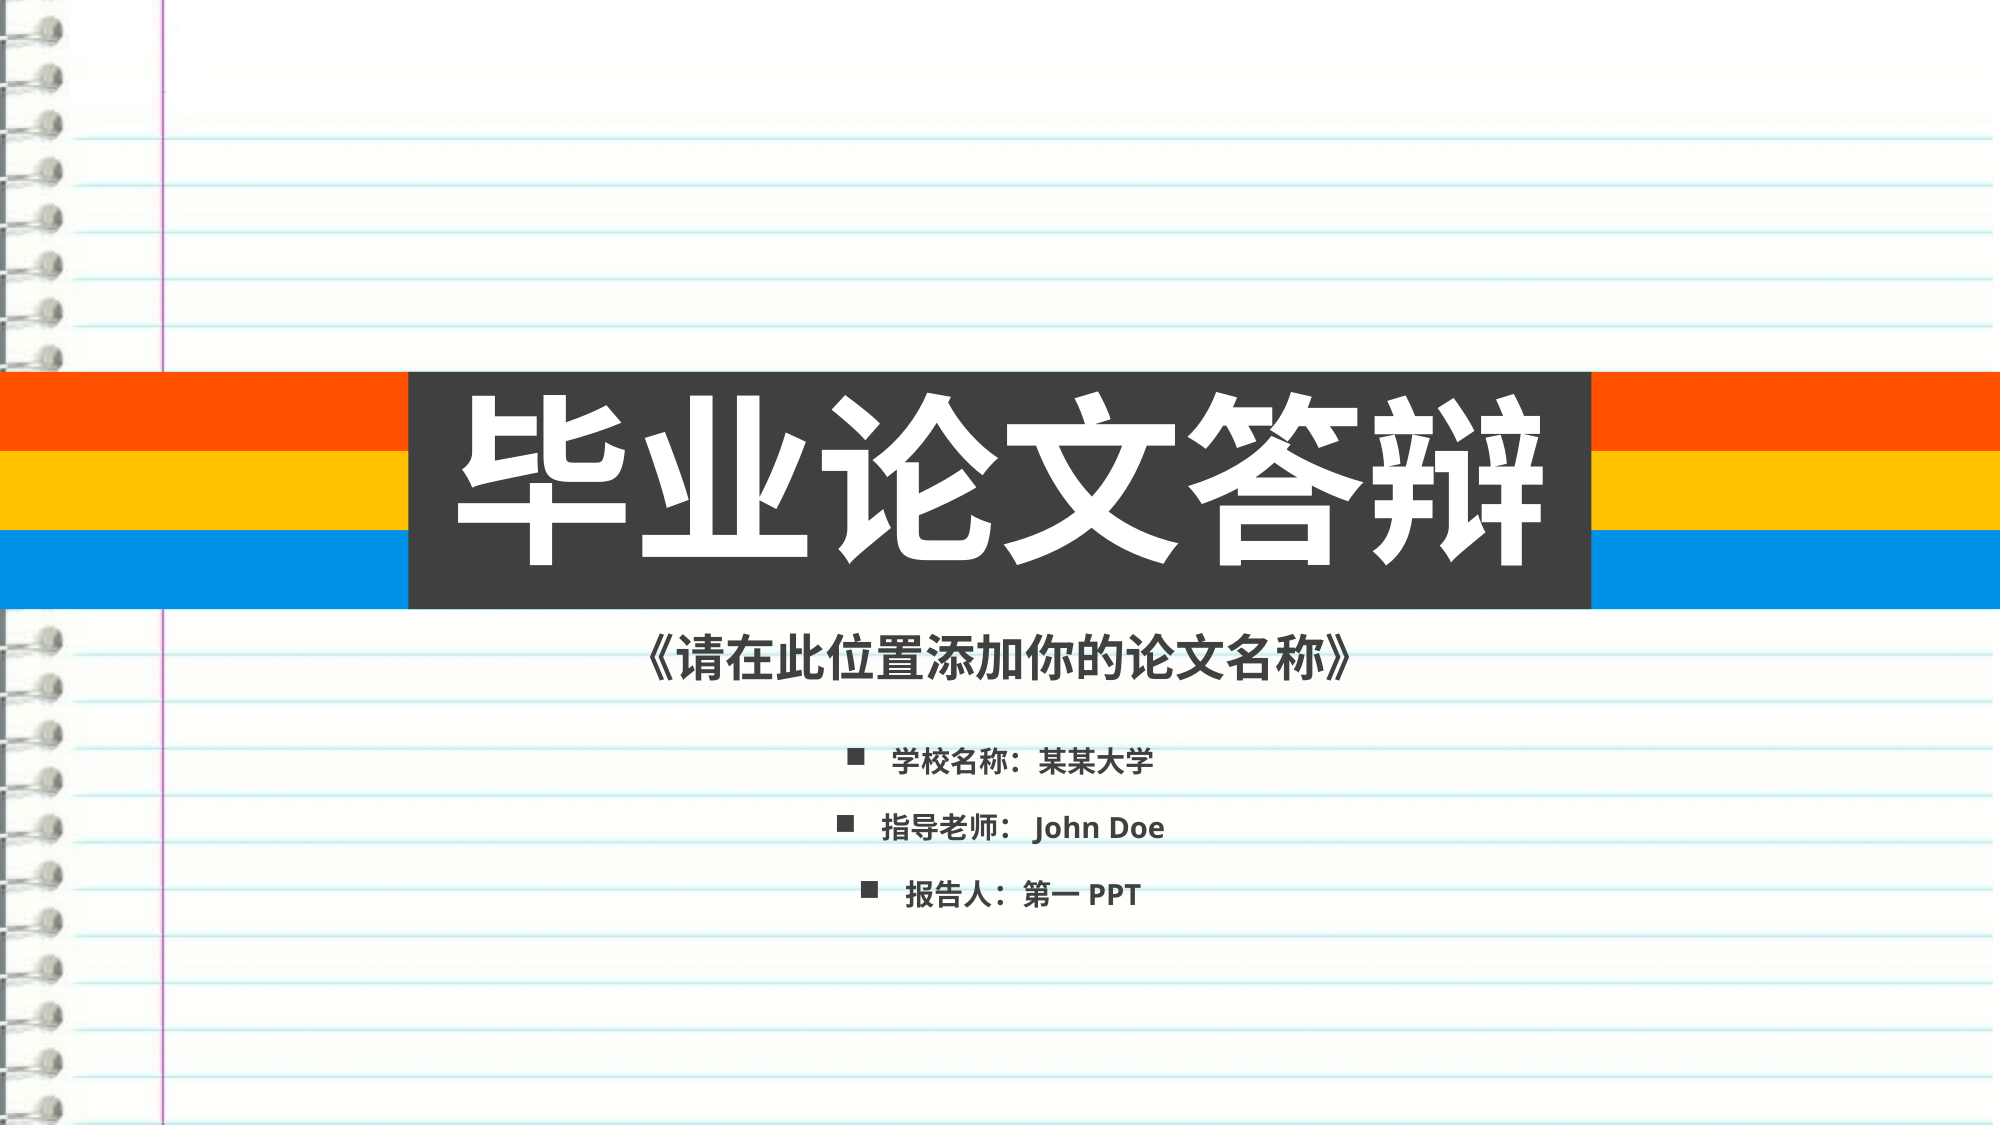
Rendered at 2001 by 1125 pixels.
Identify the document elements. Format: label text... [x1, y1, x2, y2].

list 《请在此位置添加你的论文名称》 [230, 625, 1770, 709]
list 学校名称：某某大学 指导老师：John Doe 报告人：第一PPT [230, 725, 1770, 922]
list 毕业论文答辩 [408, 371, 1592, 610]
picture [0, 0, 2001, 1125]
